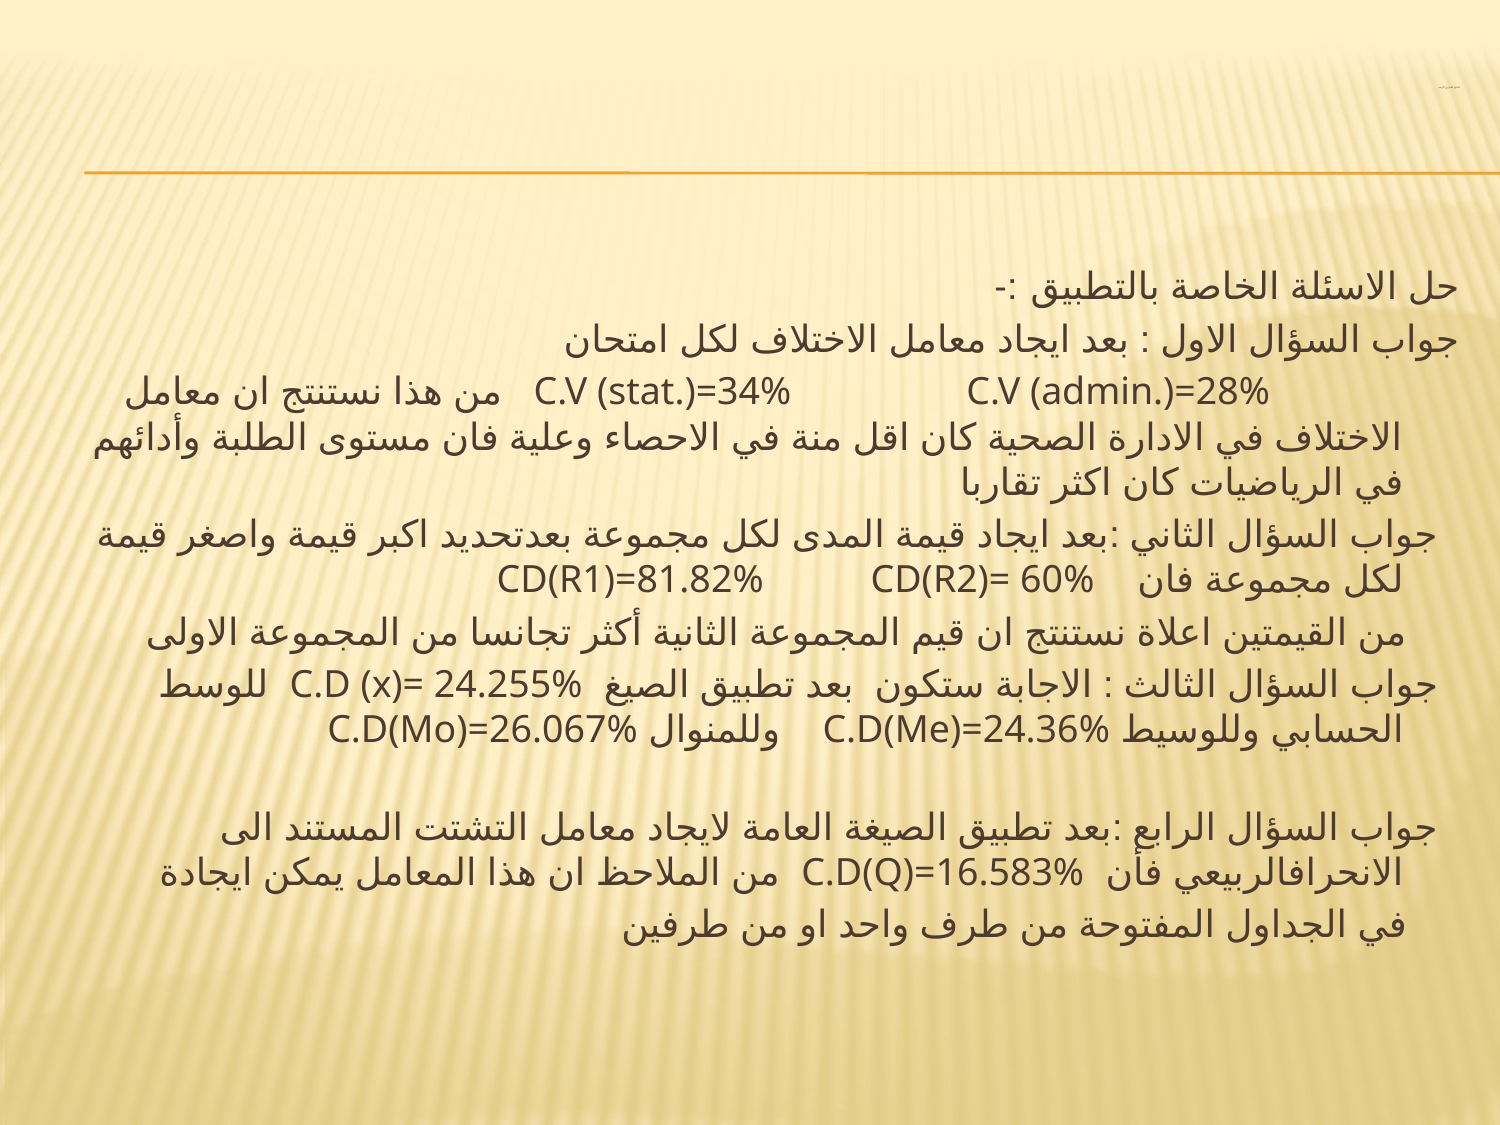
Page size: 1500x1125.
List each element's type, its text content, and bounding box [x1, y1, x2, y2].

title النتائج للتمارين الاربعة [50, 75, 1475, 213]
list حل الاسئلة الخاصة بالتطبيق :- جواب السؤال الاول : بعد ايجاد معامل الاختلاف لكل امتحان C.V (stat.)=34% C.V (admin.)=28% من هذا نستنتج ان معامل الاختلاف في الادارة الصحية كان اقل منة في الاحصاء وعلية فان مستوى الطلبة وأدائهم في الرياضيات كان اكثر تقاربا جواب السؤال الثاني :بعد ايجاد قيمة المدى لكل مجموعة بعدتحديد اكبر قيمة واصغر قيمة لكل مجموعة فان CD(R1)=81.82% CD(R2)= 60% من القيمتين اعلاة نستنتج ان قيم المجموعة الثانية أكثر تجانسا من المجموعة الاولى جواب السؤال الثالث : الاجابة ستكون بعد تطبيق الصيغ C.D (x)= 24.255% للوسط الحسابي وللوسيط C.D(Me)=24.36% وللمنوال C.D(Mo)=26.067% جواب السؤال الرابع :بعد تطبيق الصيغة العامة لايجاد معامل التشتت المستند الى الانحرافالربيعي فأن C.D(Q)=16.583% من الملاحظ ان هذا المعامل يمكن ايجادة في الجداول المفتوحة من طرف واحد او من طرفين [49, 254, 1476, 998]
